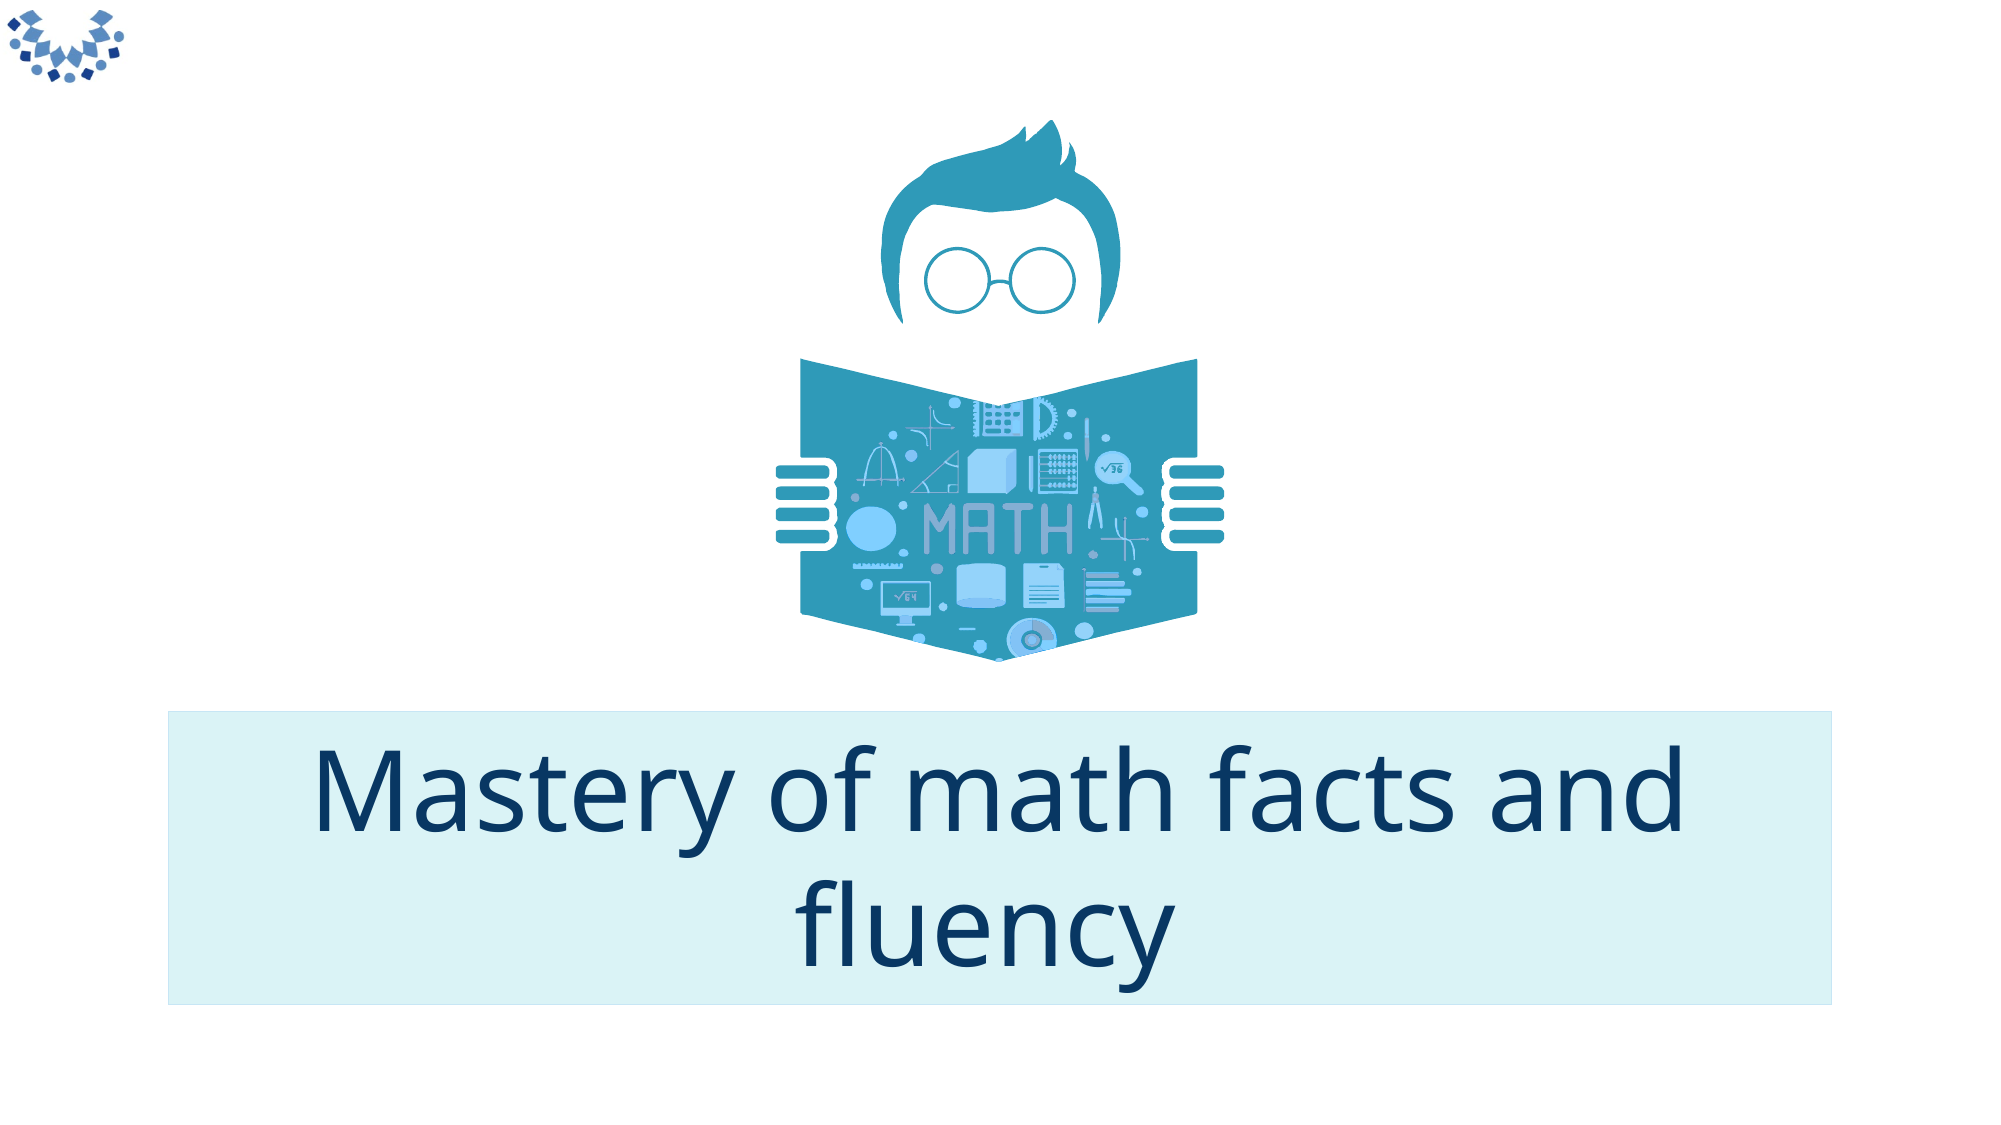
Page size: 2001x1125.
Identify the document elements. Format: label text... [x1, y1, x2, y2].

picture [775, 119, 1225, 662]
picture [0, 10, 129, 87]
text_box Mastery of math facts and fluency [168, 711, 1832, 1005]
